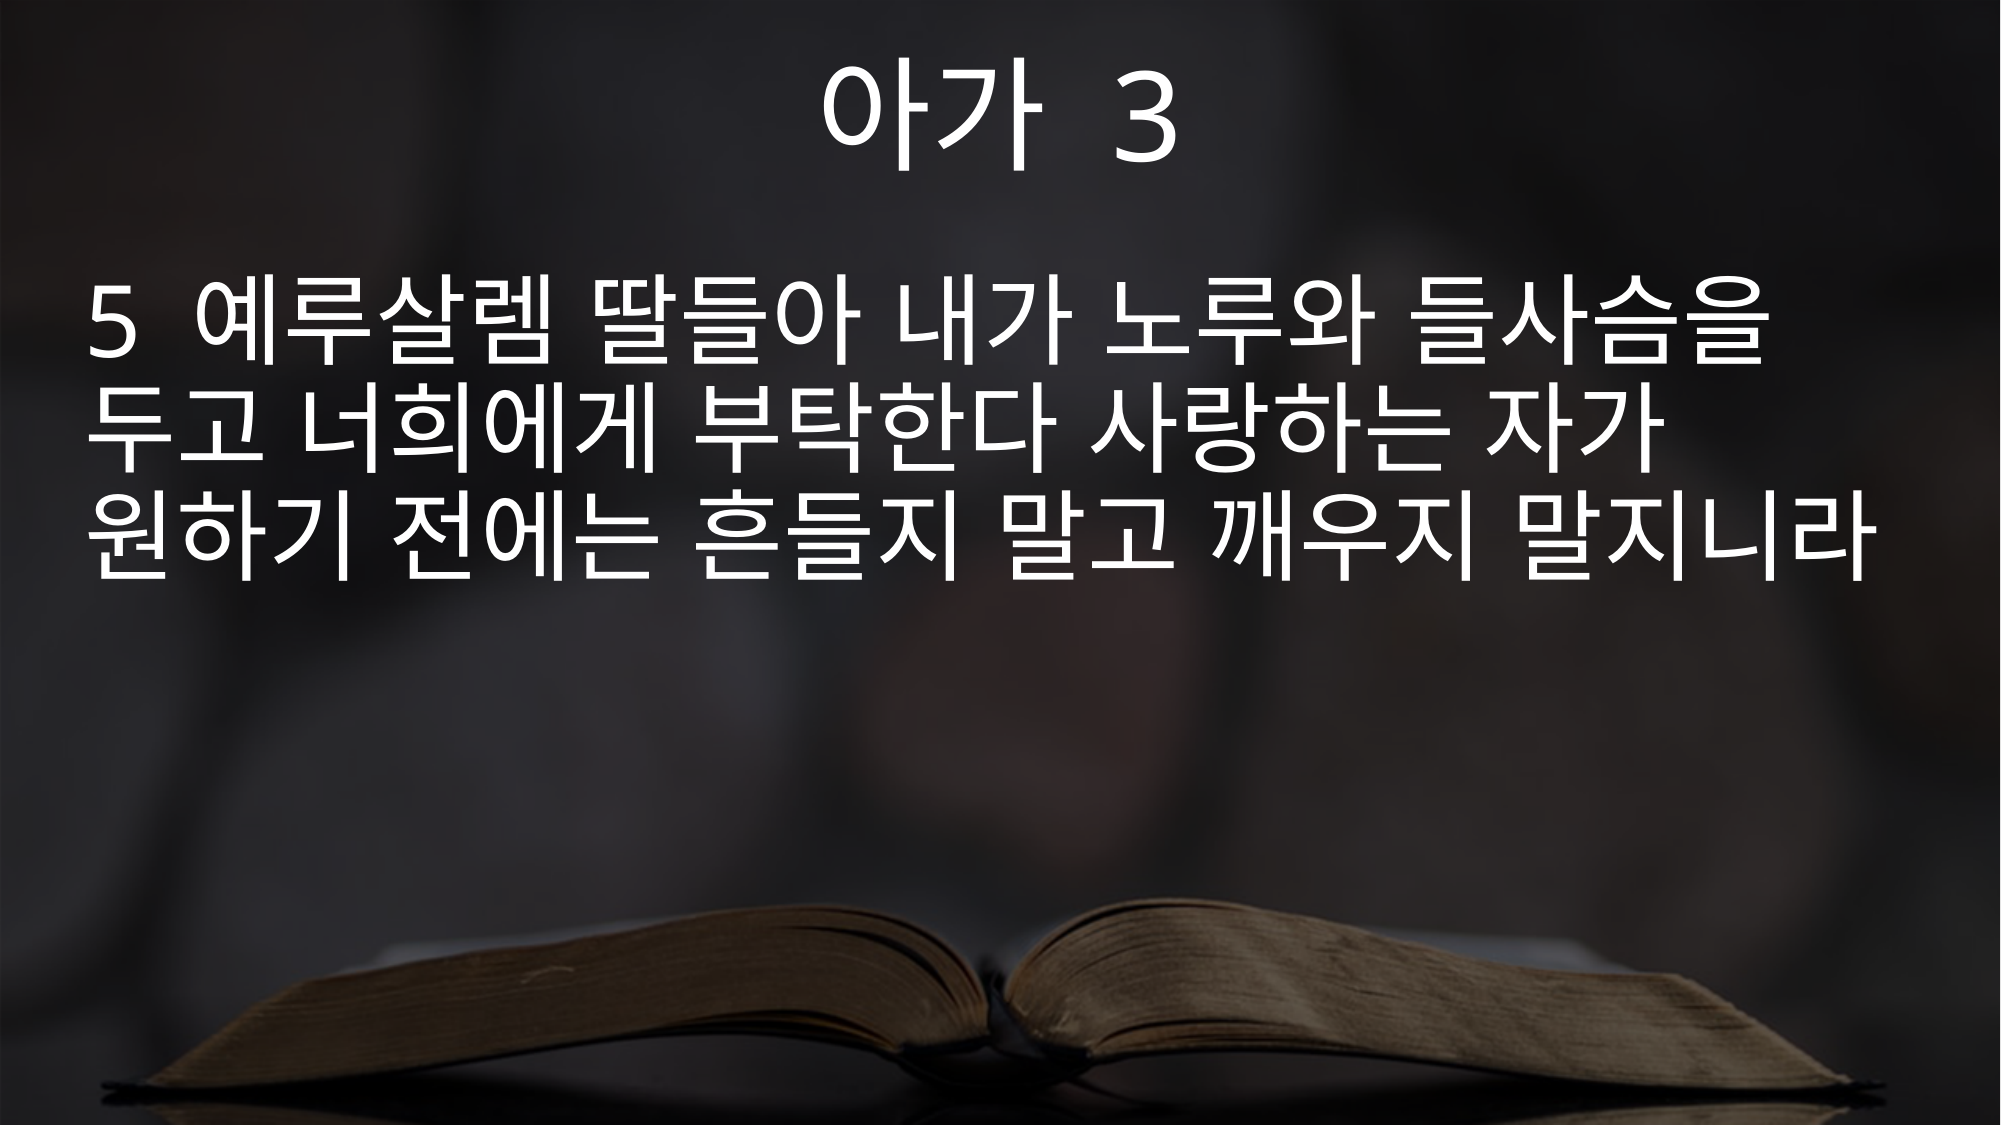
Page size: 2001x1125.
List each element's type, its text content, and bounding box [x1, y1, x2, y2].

footer 아가 3 [0, 32, 2000, 192]
picture [0, 0, 2001, 1125]
list 5 예루살렘 딸들아 내가 노루와 들사슴을 두고 너희에게 부탁한다 사랑하는 자가 원하기 전에는 흔들지 말고 깨우지 말지니라 [69, 263, 1953, 423]
